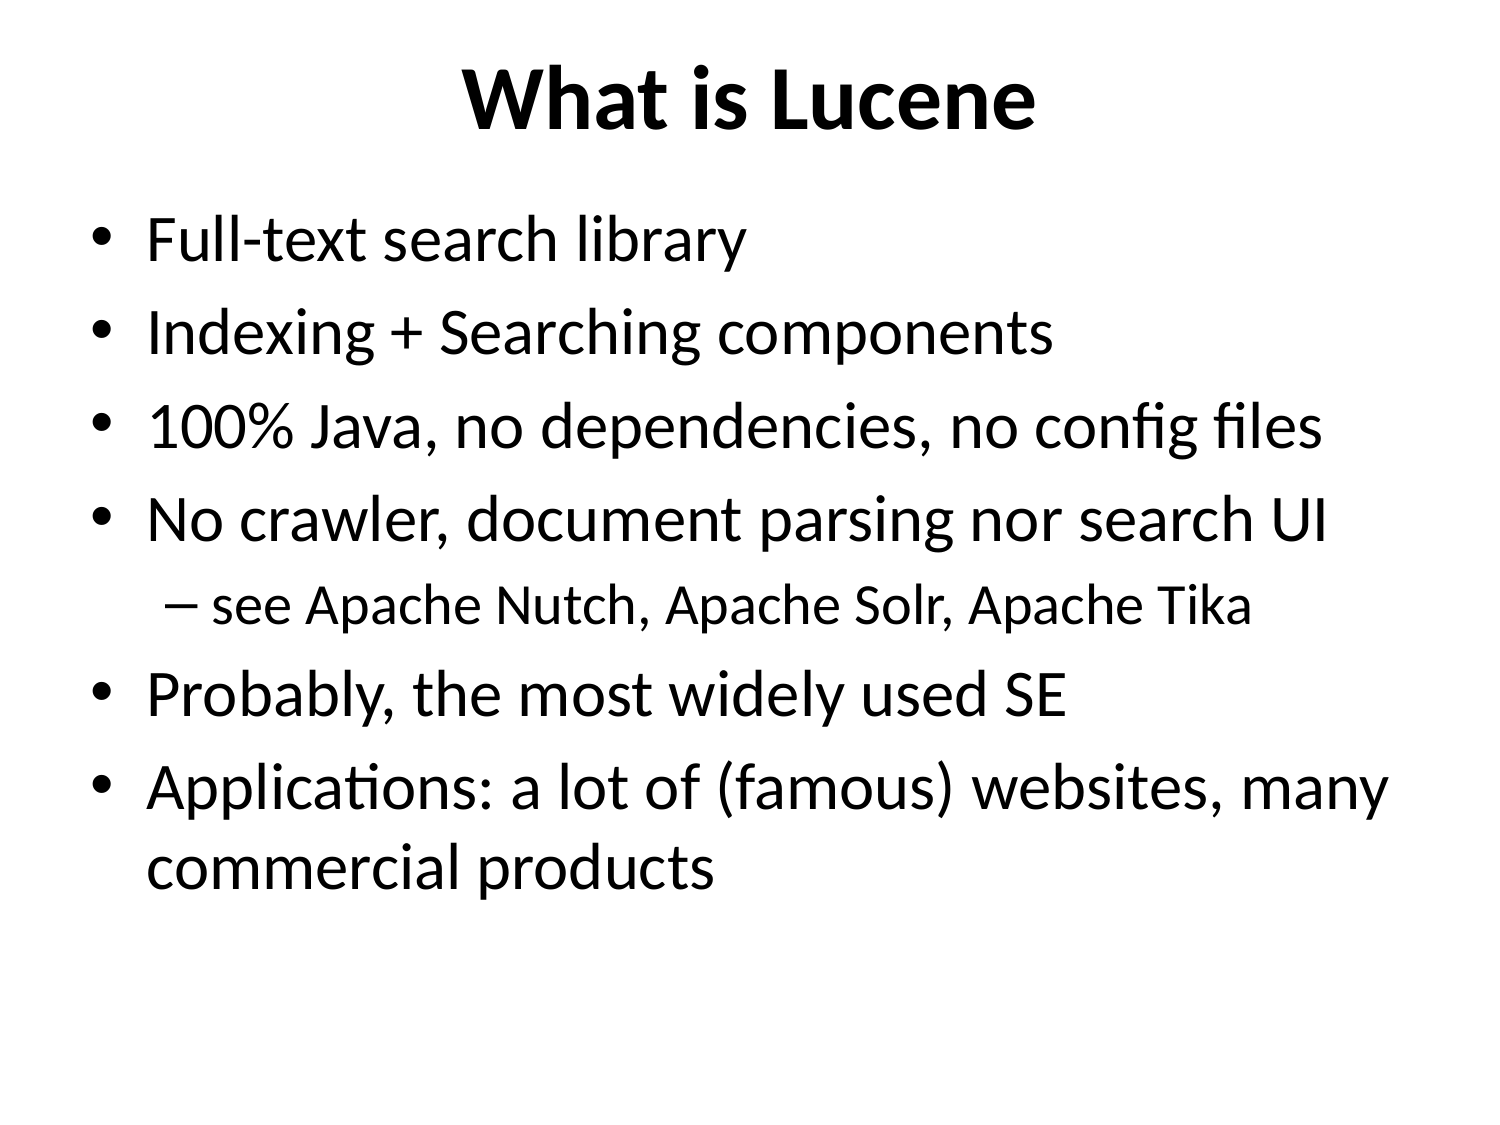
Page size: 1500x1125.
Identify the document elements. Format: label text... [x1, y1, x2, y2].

list Full-text search library Indexing + Searching components 100% Java, no dependencies, no config files No crawler, document parsing nor search UI see Apache Nutch, Apache Solr, Apache Tika Probably, the most widely used SE Applications: a lot of (famous) websites, many commercial products [75, 187, 1425, 1055]
title What is Lucene [75, 21, 1425, 164]
